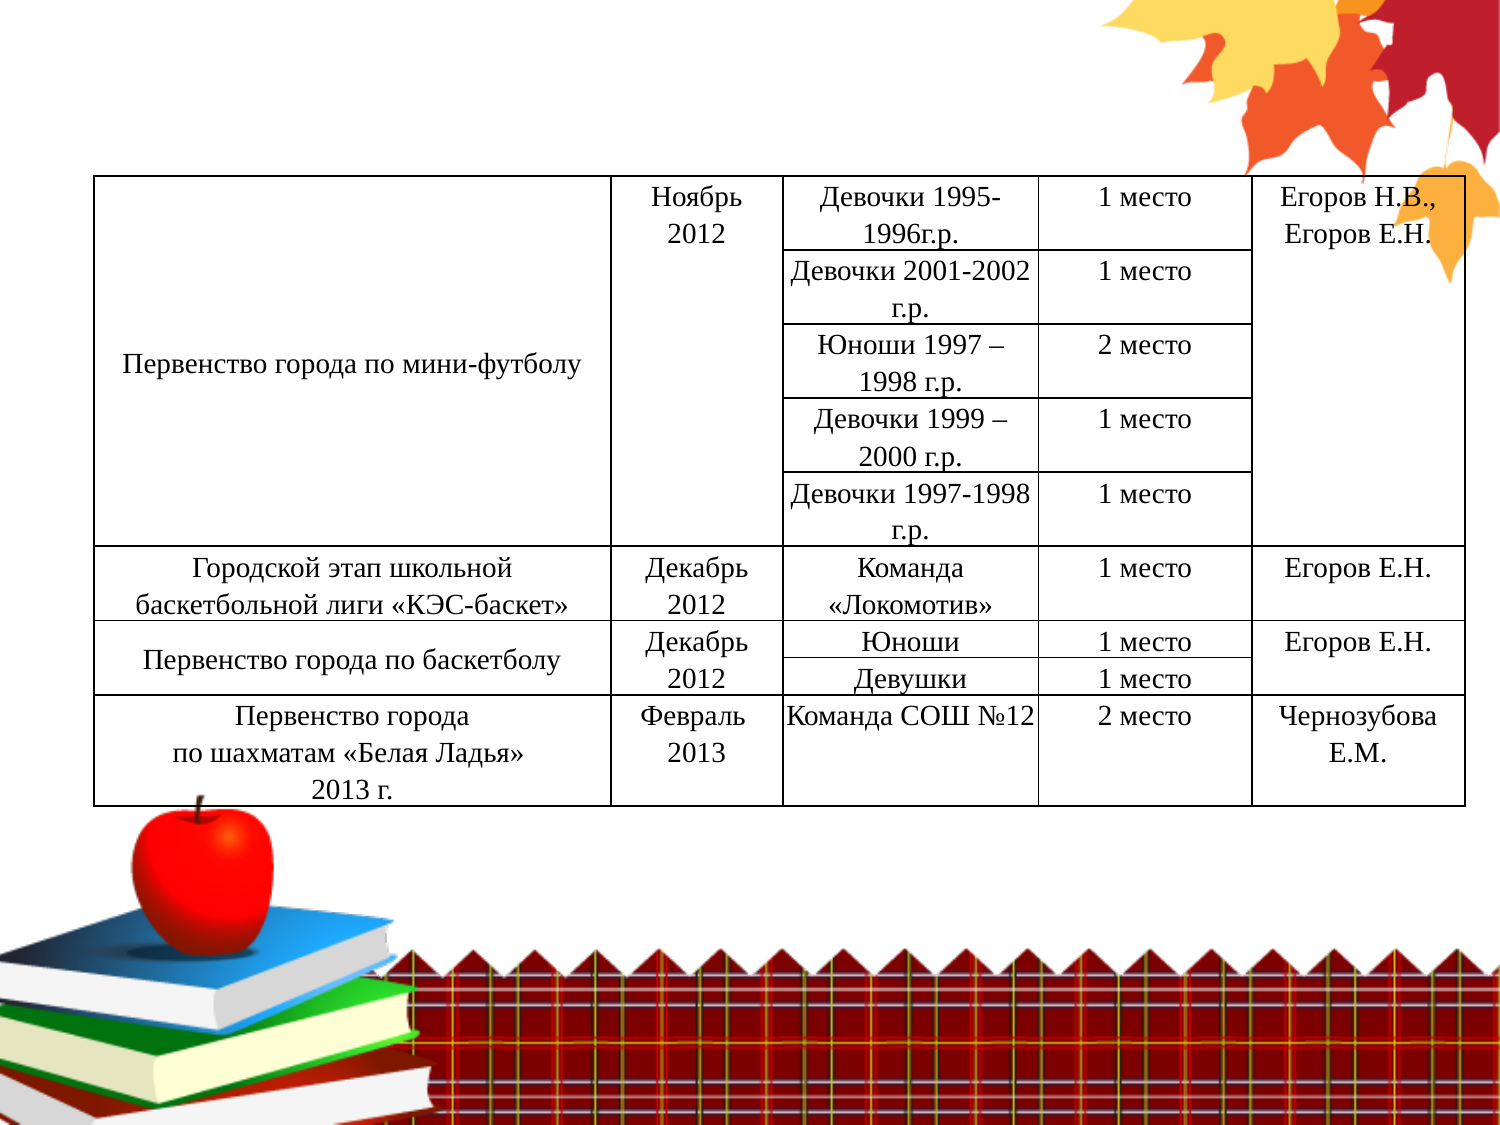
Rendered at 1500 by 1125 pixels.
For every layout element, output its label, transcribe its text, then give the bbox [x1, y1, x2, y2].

table_cell Егоров Е.Н. [1253, 547, 1464, 620]
table_cell 2 место [1039, 696, 1251, 805]
table_cell 1 место [1039, 251, 1251, 323]
table_cell Городской этап школьной баскетбольной лиги «КЭС-баскет» [95, 547, 610, 620]
table_cell Команда СОШ №12 [784, 696, 1038, 805]
table_cell Первенство города по баскетболу [95, 621, 610, 694]
table_header Егоров Н.В., Егоров Е.Н. [1253, 177, 1464, 545]
table_cell Юноши [784, 621, 1038, 657]
table_cell Девушки [784, 658, 1038, 694]
table_header 1 место [1039, 177, 1251, 249]
table_cell Девочки 2001-2002 г.р. [784, 251, 1038, 323]
table_cell Команда «Локомотив» [784, 547, 1038, 620]
table_cell Девочки 1997-1998 г.р. [784, 473, 1038, 545]
table_cell Декабрь 2012 [612, 547, 782, 620]
table_cell 1 место [1039, 658, 1251, 694]
table_header Ноябрь 2012 [612, 177, 782, 545]
table_cell Декабрь 2012 [612, 621, 782, 694]
table_cell Февраль 2013 [612, 696, 782, 805]
table_header Первенство города по мини-футболу [95, 177, 610, 545]
table_cell Первенство города по шахматам «Белая Ладья» 2013 г. [95, 696, 610, 805]
table_cell 1 место [1039, 547, 1251, 620]
table_header Девочки 1995-1996г.р. [784, 177, 1038, 249]
table_cell Юноши 1997 – 1998 г.р. [784, 325, 1038, 397]
table_cell 1 место [1039, 621, 1251, 657]
table_cell Чернозубова Е.М. [1253, 696, 1464, 805]
picture [0, 0, 1500, 1125]
table_cell 1 место [1039, 399, 1251, 471]
table_cell 2 место [1039, 325, 1251, 397]
table_cell 1 место [1039, 473, 1251, 545]
table_cell Девочки 1999 – 2000 г.р. [784, 399, 1038, 471]
table_cell Егоров Е.Н. [1253, 621, 1464, 694]
